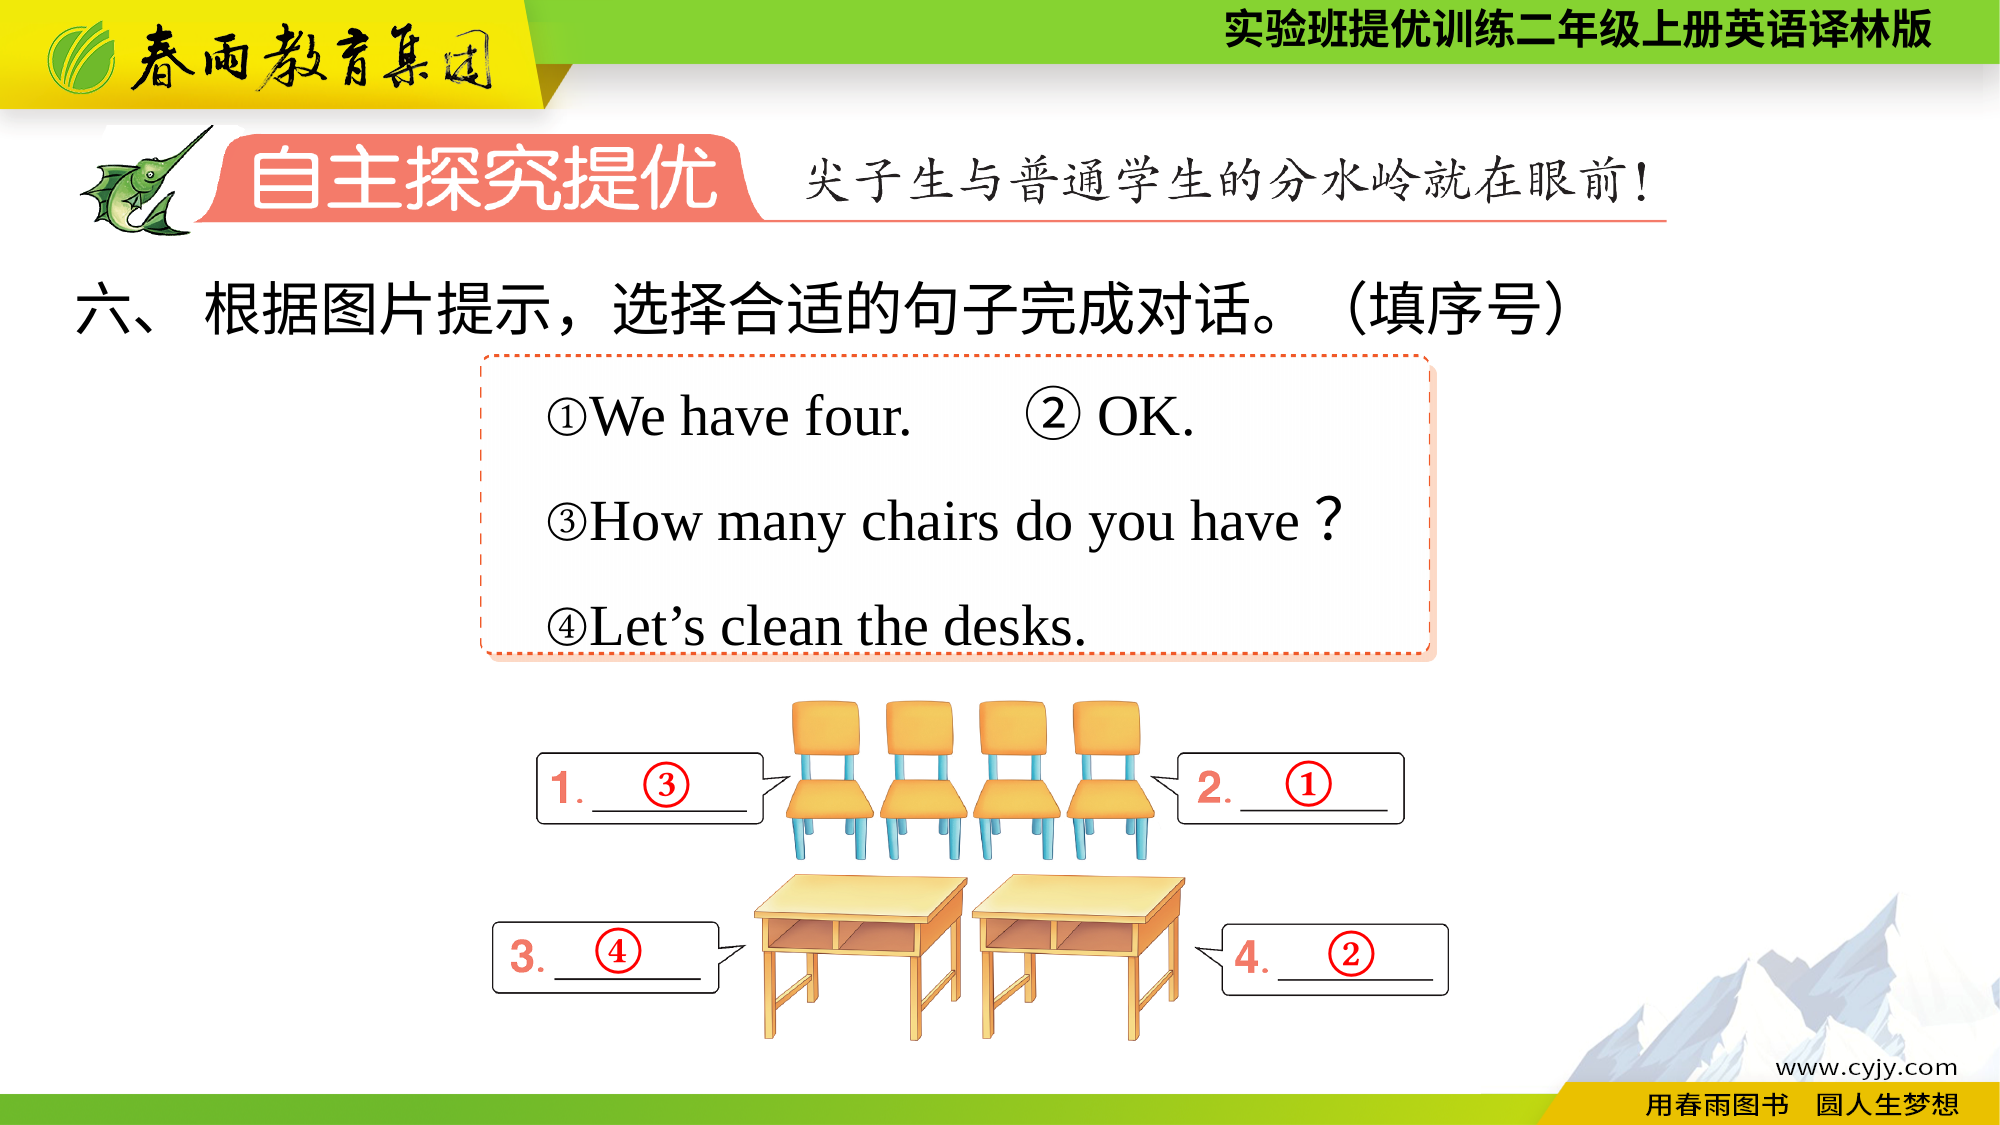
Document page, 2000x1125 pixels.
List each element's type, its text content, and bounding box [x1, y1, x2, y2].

picture [0, 0, 2000, 1125]
list 六、 根据图片提示，选择合适的句子完成对话。（填序号） ①We have four. ②OK. ③How many chairs do you have？ ④Let’s clean the desks. [59, 229, 1944, 669]
